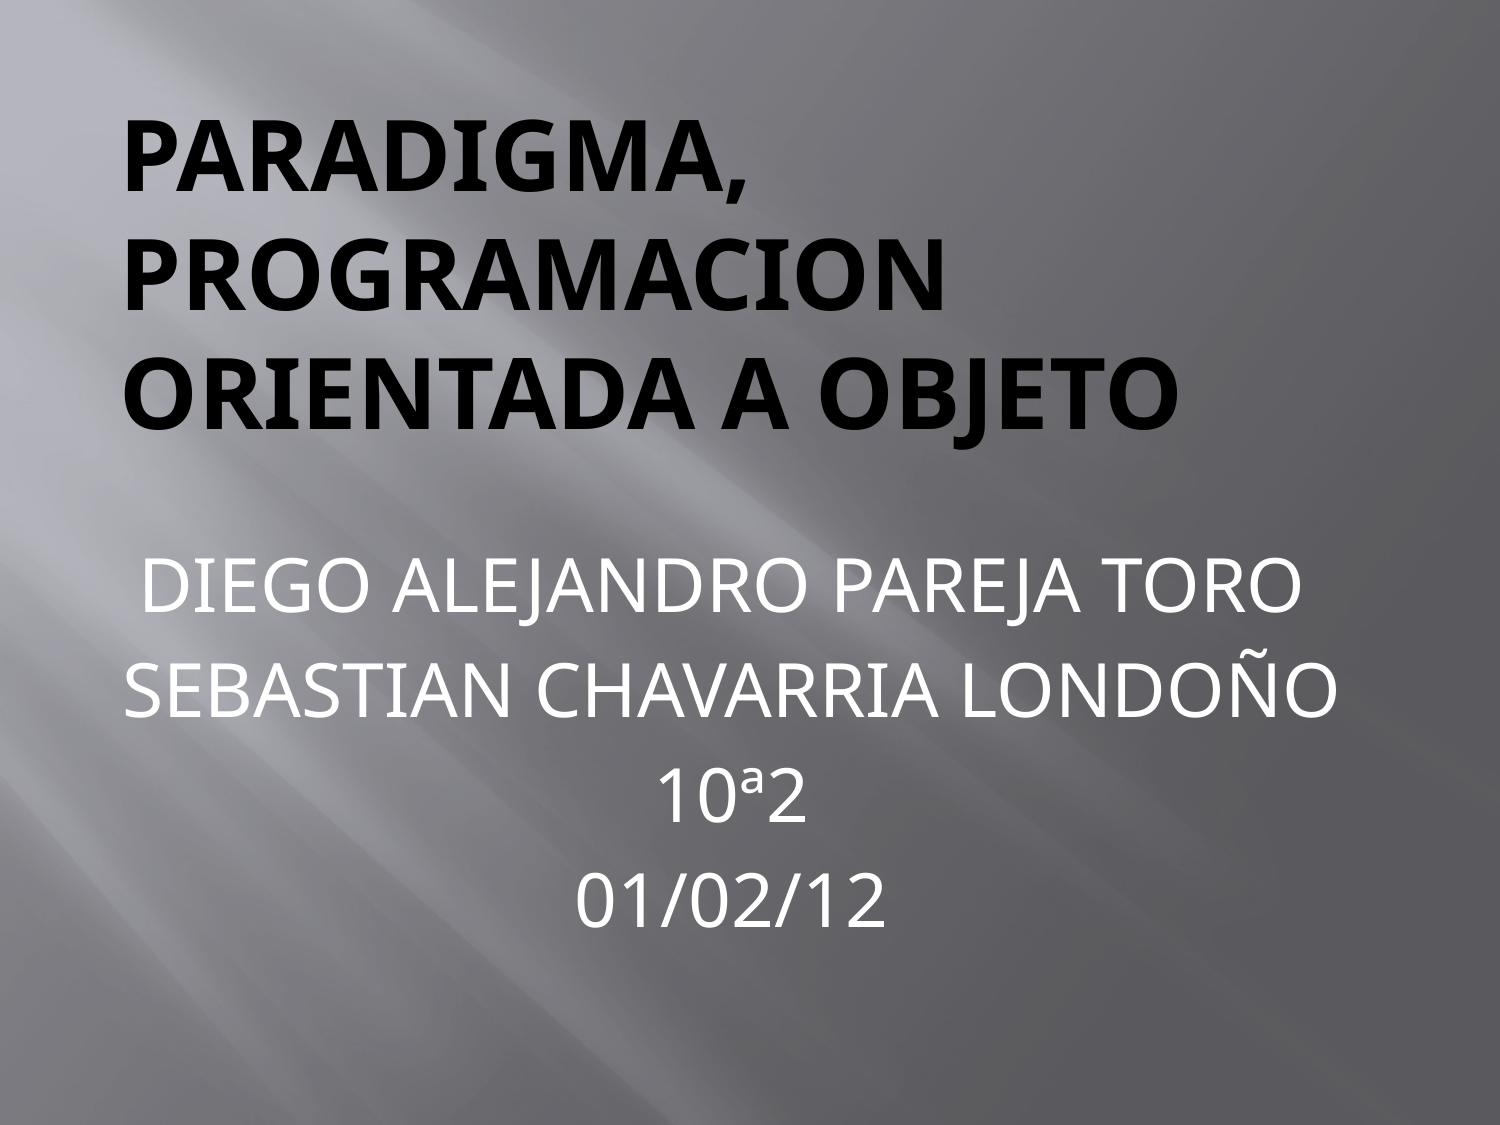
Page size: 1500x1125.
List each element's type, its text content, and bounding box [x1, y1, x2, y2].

subtitle DIEGO ALEJANDRO PAREJA TORO SEBASTIAN CHAVARRIA LONDOÑO 10ª2 01/02/12 [87, 529, 1376, 965]
title PARADIGMA, PROGRAMACION ORIENTADA A OBJETO [112, 90, 1388, 450]
